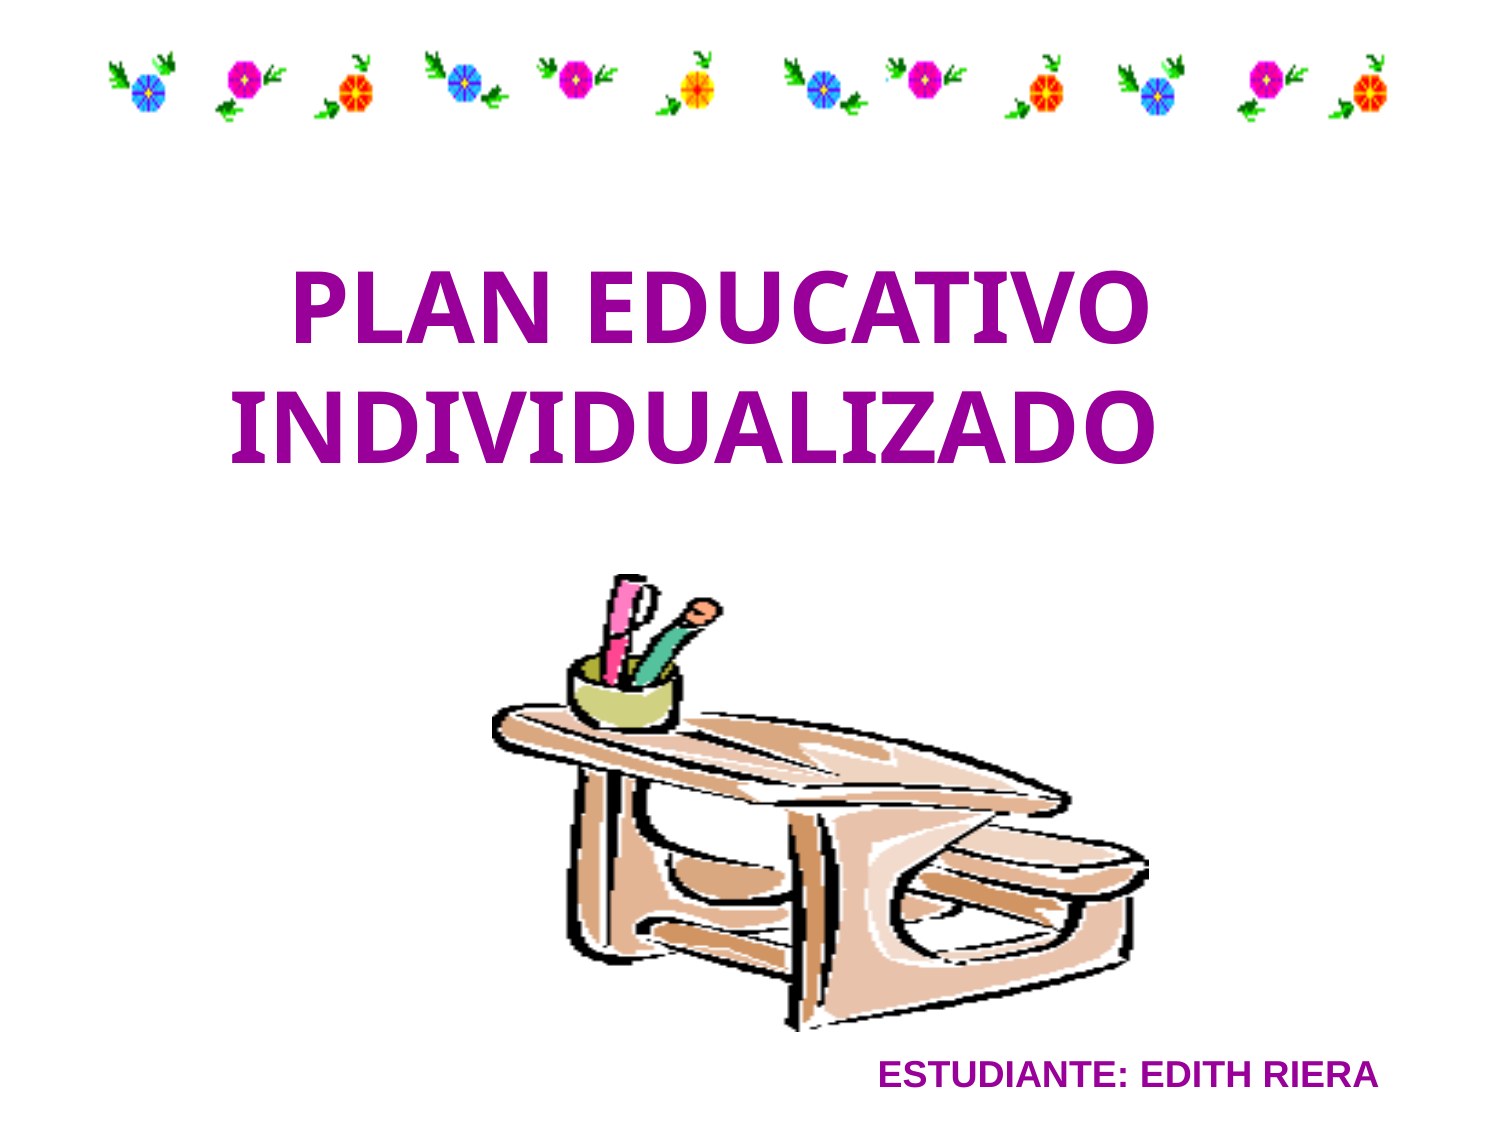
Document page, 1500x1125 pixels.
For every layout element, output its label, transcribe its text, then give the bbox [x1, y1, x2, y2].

picture [105, 46, 1395, 153]
text_box PLAN EDUCATIVO INDIVIDUALIZADO [0, 235, 1442, 491]
picture [491, 573, 1149, 1032]
text_box ESTUDIANTE: EDITH RIERA [481, 1042, 1395, 1103]
